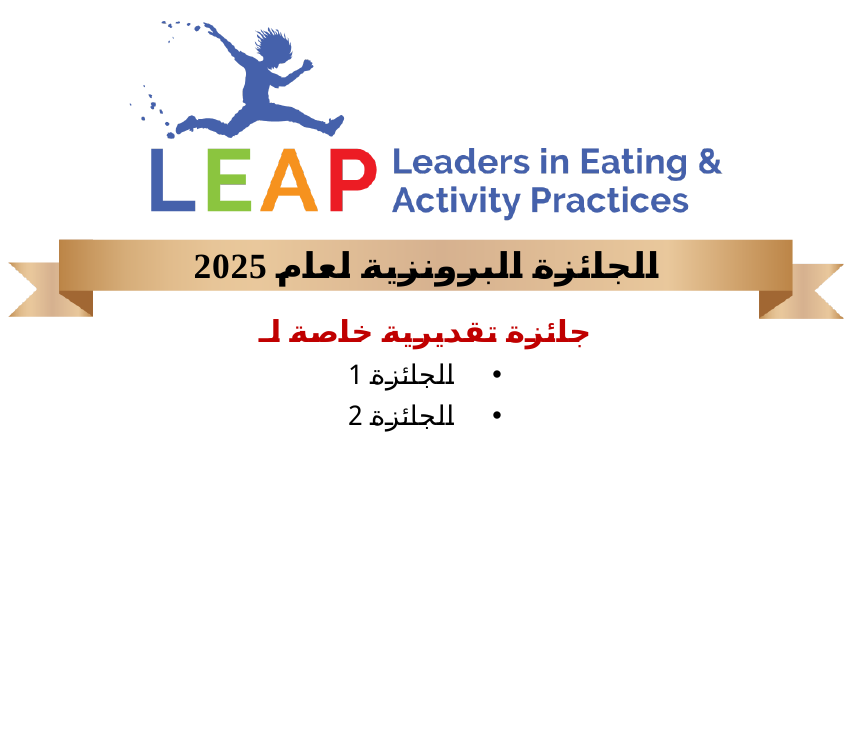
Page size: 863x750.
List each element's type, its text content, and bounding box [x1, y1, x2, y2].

title الجائزة البرونزية لعام 2025 [65, 240, 788, 294]
list جائزة تقديرية خاصة لـ الجائزة 1 الجائزة 2 [92, 309, 758, 604]
picture [1, 0, 863, 338]
